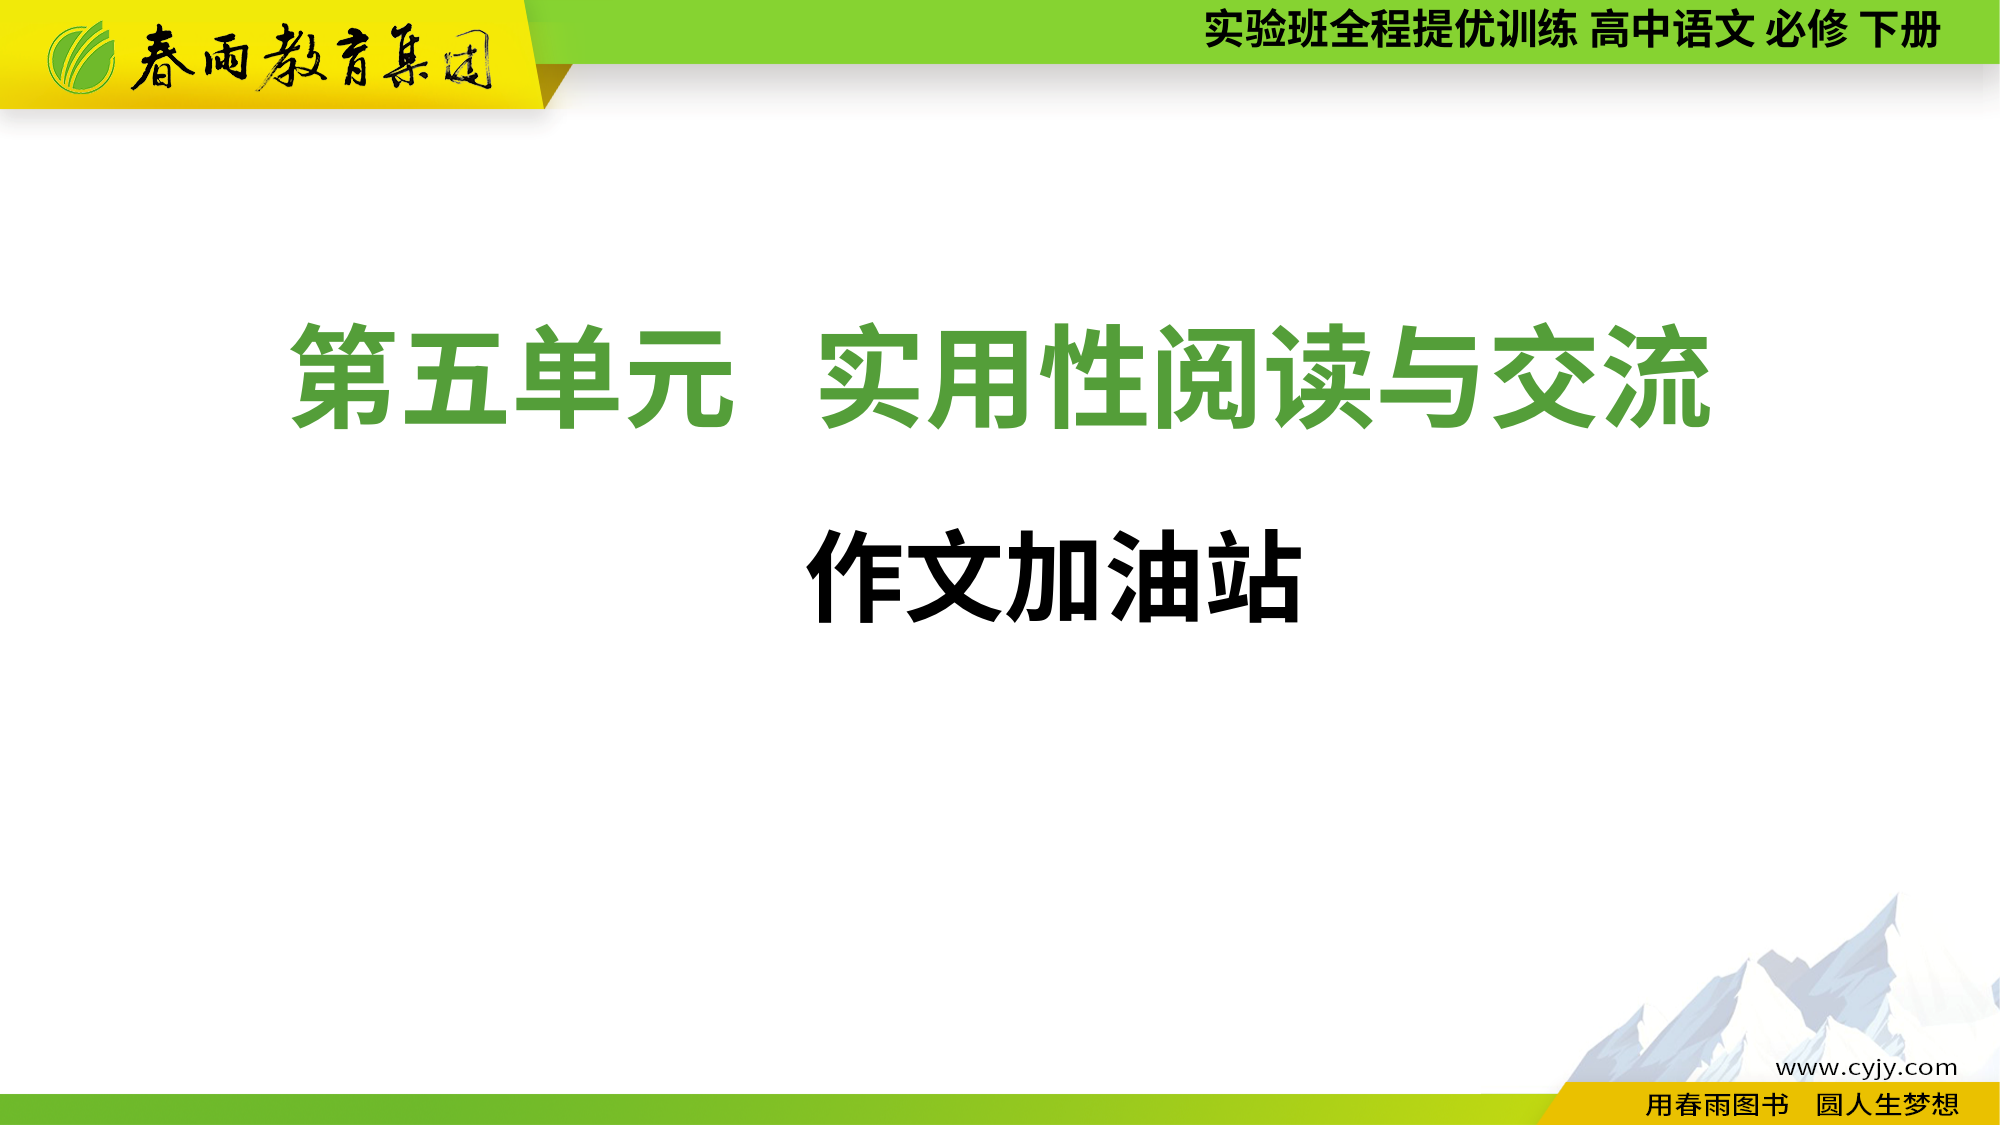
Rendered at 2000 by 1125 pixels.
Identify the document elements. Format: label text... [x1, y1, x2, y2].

text_box 第五单元 实用性阅读与交流 作文加油站 [54, 231, 1946, 644]
picture [0, 0, 2000, 1125]
